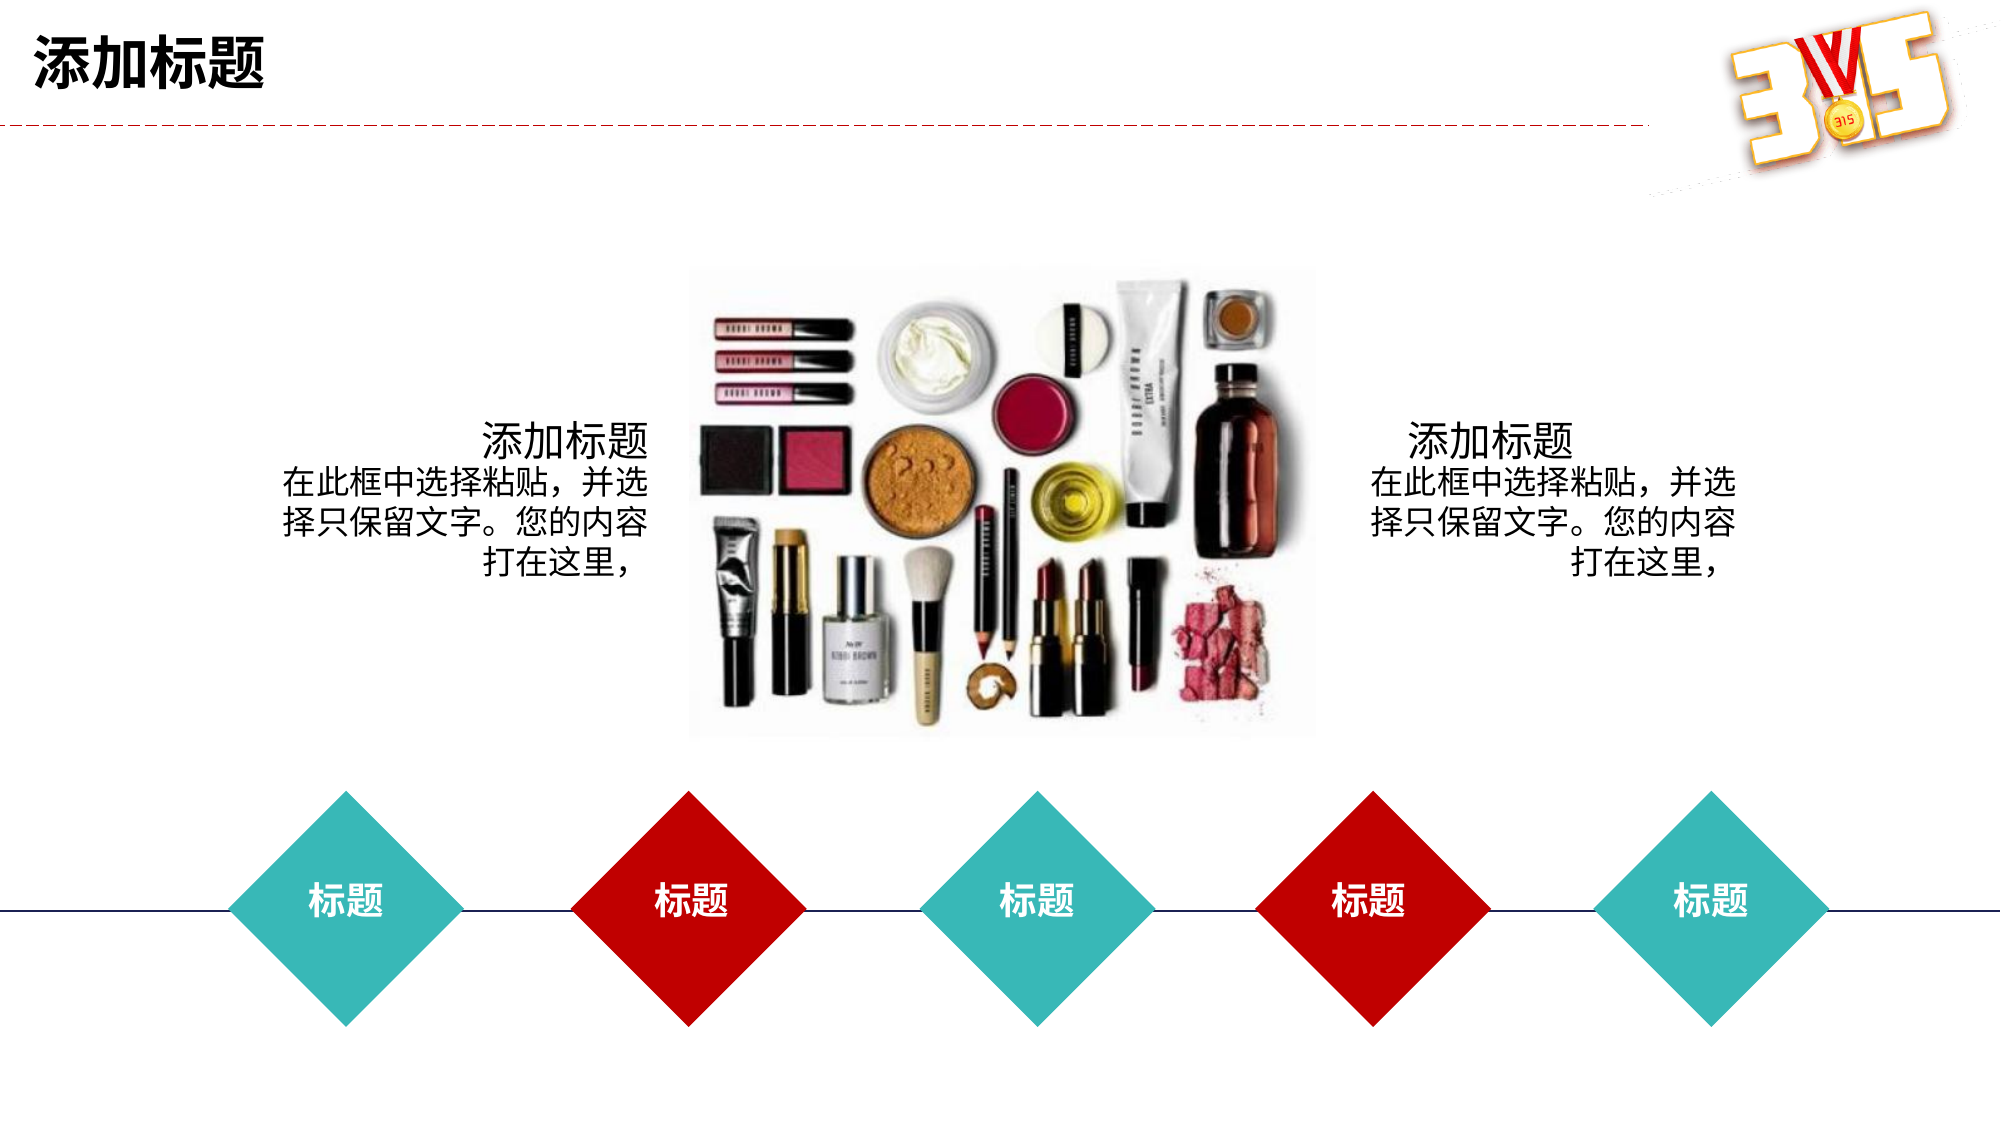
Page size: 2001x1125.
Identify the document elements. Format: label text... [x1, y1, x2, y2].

text_box 标题 [639, 869, 745, 910]
text_box [1591, 788, 1832, 910]
text_box 添加标题 [1392, 407, 1590, 454]
text_box [568, 793, 809, 910]
picture [688, 189, 1316, 817]
text_box 在此框中选择粘贴，并选择只保留文字。您的内容打在这里， [1353, 454, 1752, 589]
text_box [1604, 923, 1819, 1030]
text_box 标题 [984, 869, 1090, 910]
text_box 标题 [1316, 923, 1422, 930]
text_box 标题 [1316, 869, 1422, 910]
text_box [917, 824, 1158, 910]
text_box 标题 [1658, 869, 1764, 910]
text_box 标题 [293, 869, 399, 910]
picture [1649, 0, 2001, 197]
text_box [239, 923, 453, 1030]
text_box [1252, 788, 1494, 910]
text_box 添加标题 [467, 407, 664, 454]
text_box 标题 [984, 923, 1090, 930]
text_box [1266, 923, 1481, 1030]
text_box 在此框中选择粘贴，并选择只保留文字。您的内容打在这里， [265, 454, 664, 589]
text_box 标题 [1658, 923, 1764, 930]
text_box [581, 923, 796, 1030]
text_box 标题 [639, 923, 745, 930]
text_box [930, 923, 1145, 1030]
text_box [225, 788, 467, 910]
text_box 标题 [293, 923, 399, 930]
